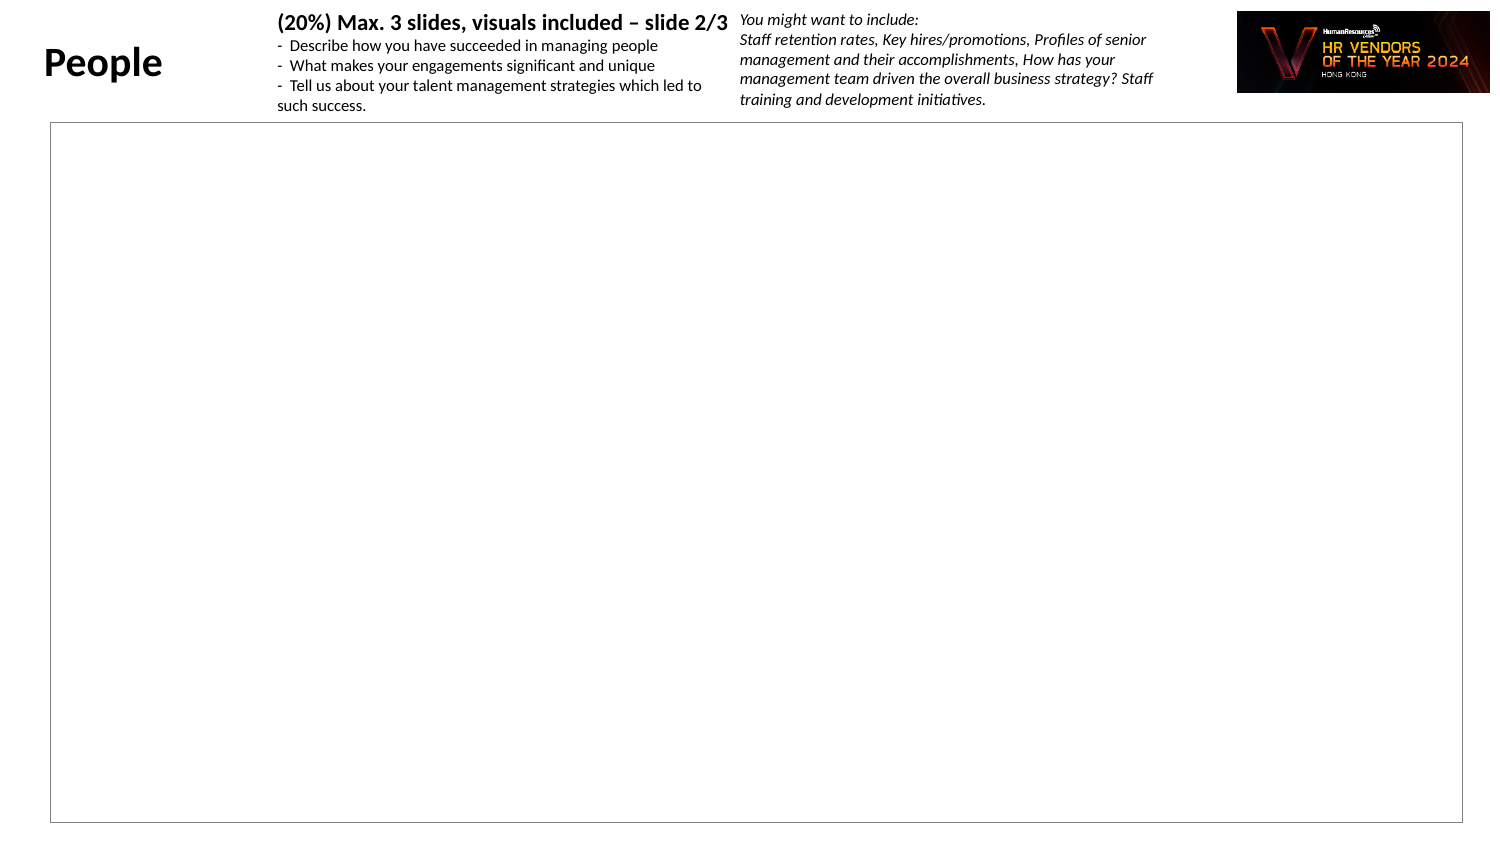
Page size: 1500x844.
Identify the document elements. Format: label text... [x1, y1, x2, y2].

text_box People [29, 15, 262, 103]
table_header [51, 123, 1462, 822]
text_box You might want to include: Staff retention rates, Key hires/promotions, Profiles of senior management and their accomplishments, How has your management team driven the overall business strategy? Staff training and development initiatives. [725, 0, 1200, 116]
text_box (20%) Max. 3 slides, visuals included – slide 2/3 - Describe how you have succeeded in managing people - What makes your engagements significant and unique - Tell us about your talent management strategies which led to such success. [262, 0, 750, 122]
picture [1237, 11, 1490, 93]
